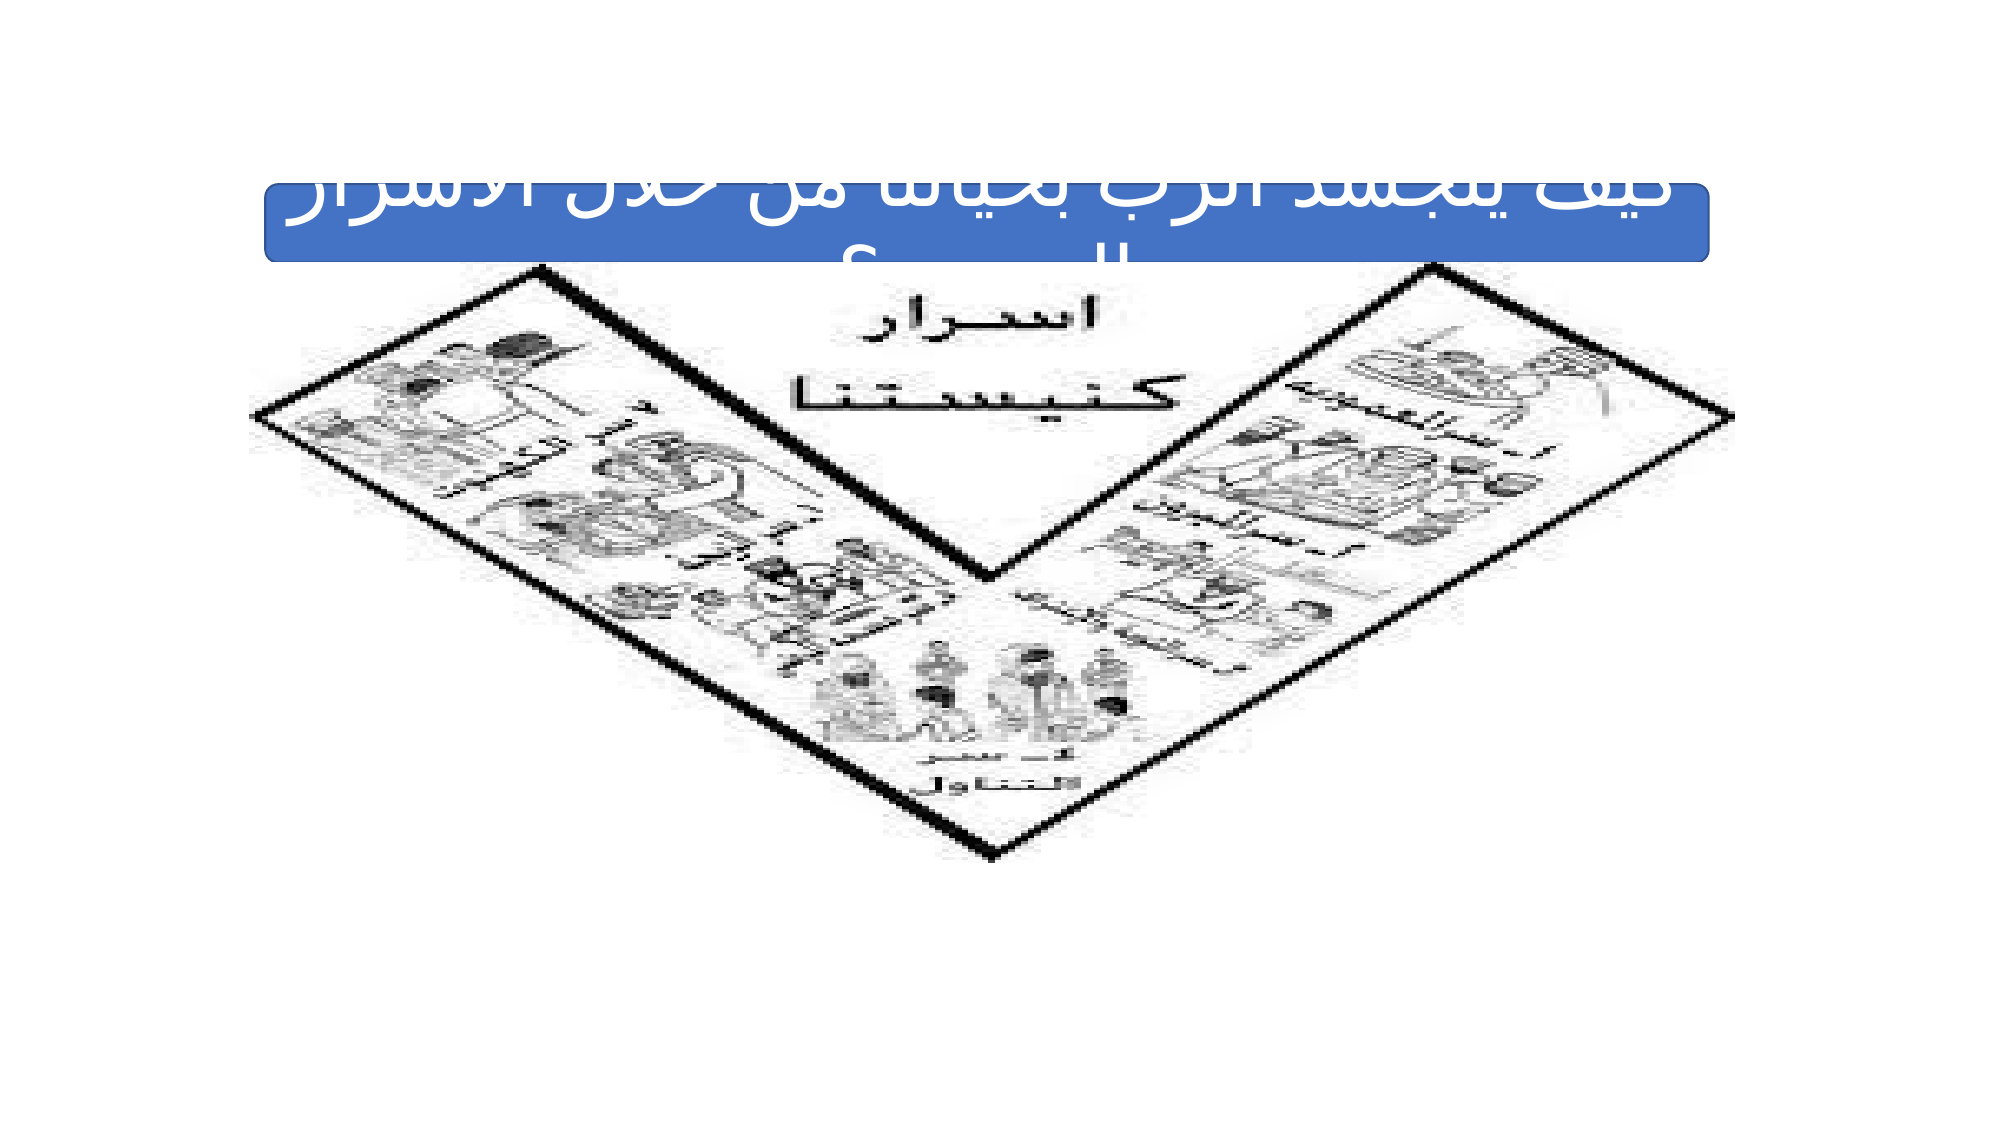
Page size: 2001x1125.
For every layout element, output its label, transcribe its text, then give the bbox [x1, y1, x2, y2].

text_box كيف يتجسد الرب بحياتنا من خلال الاسرار السبعة ؟ [264, 183, 1710, 262]
picture [249, 262, 1735, 863]
